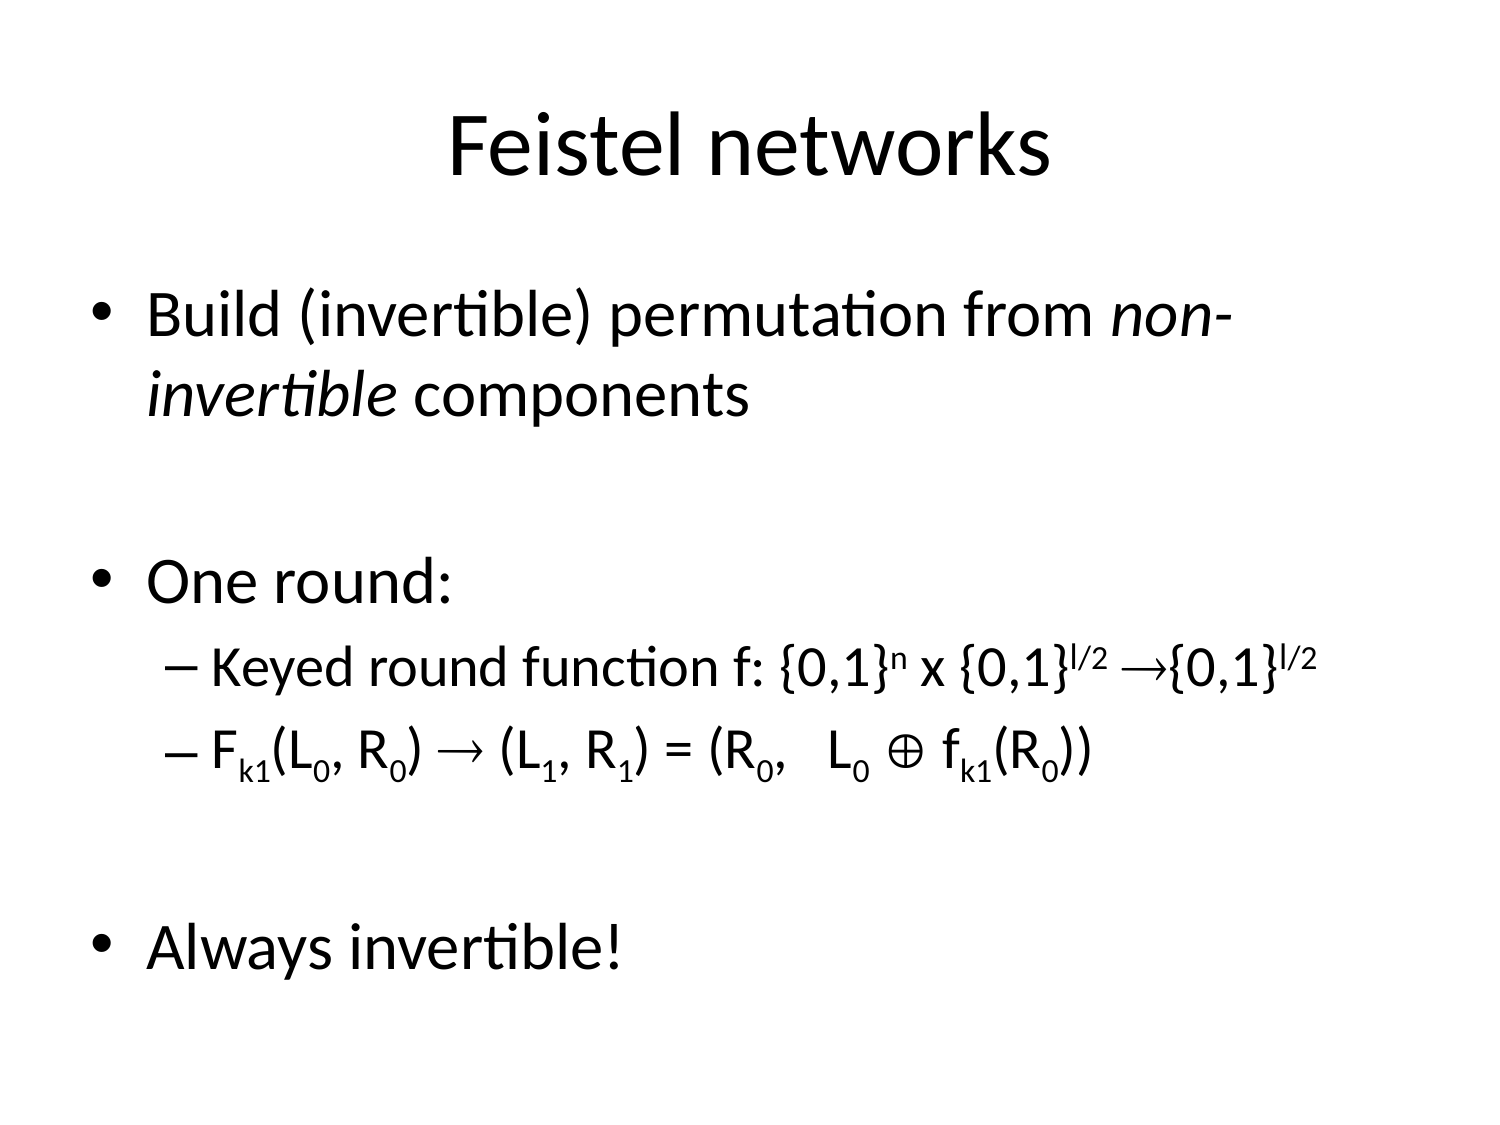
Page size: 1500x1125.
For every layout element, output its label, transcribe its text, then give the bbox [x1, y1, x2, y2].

title Feistel networks [75, 45, 1425, 233]
list Build (invertible) permutation from non-invertible components One round: Keyed round function f: {0,1}n x {0,1}l/2 {0,1}l/2 Fk1(L0, R0)  (L1, R1) = (R0, L0  fk1(R0)) Always invertible! [75, 262, 1425, 1005]
